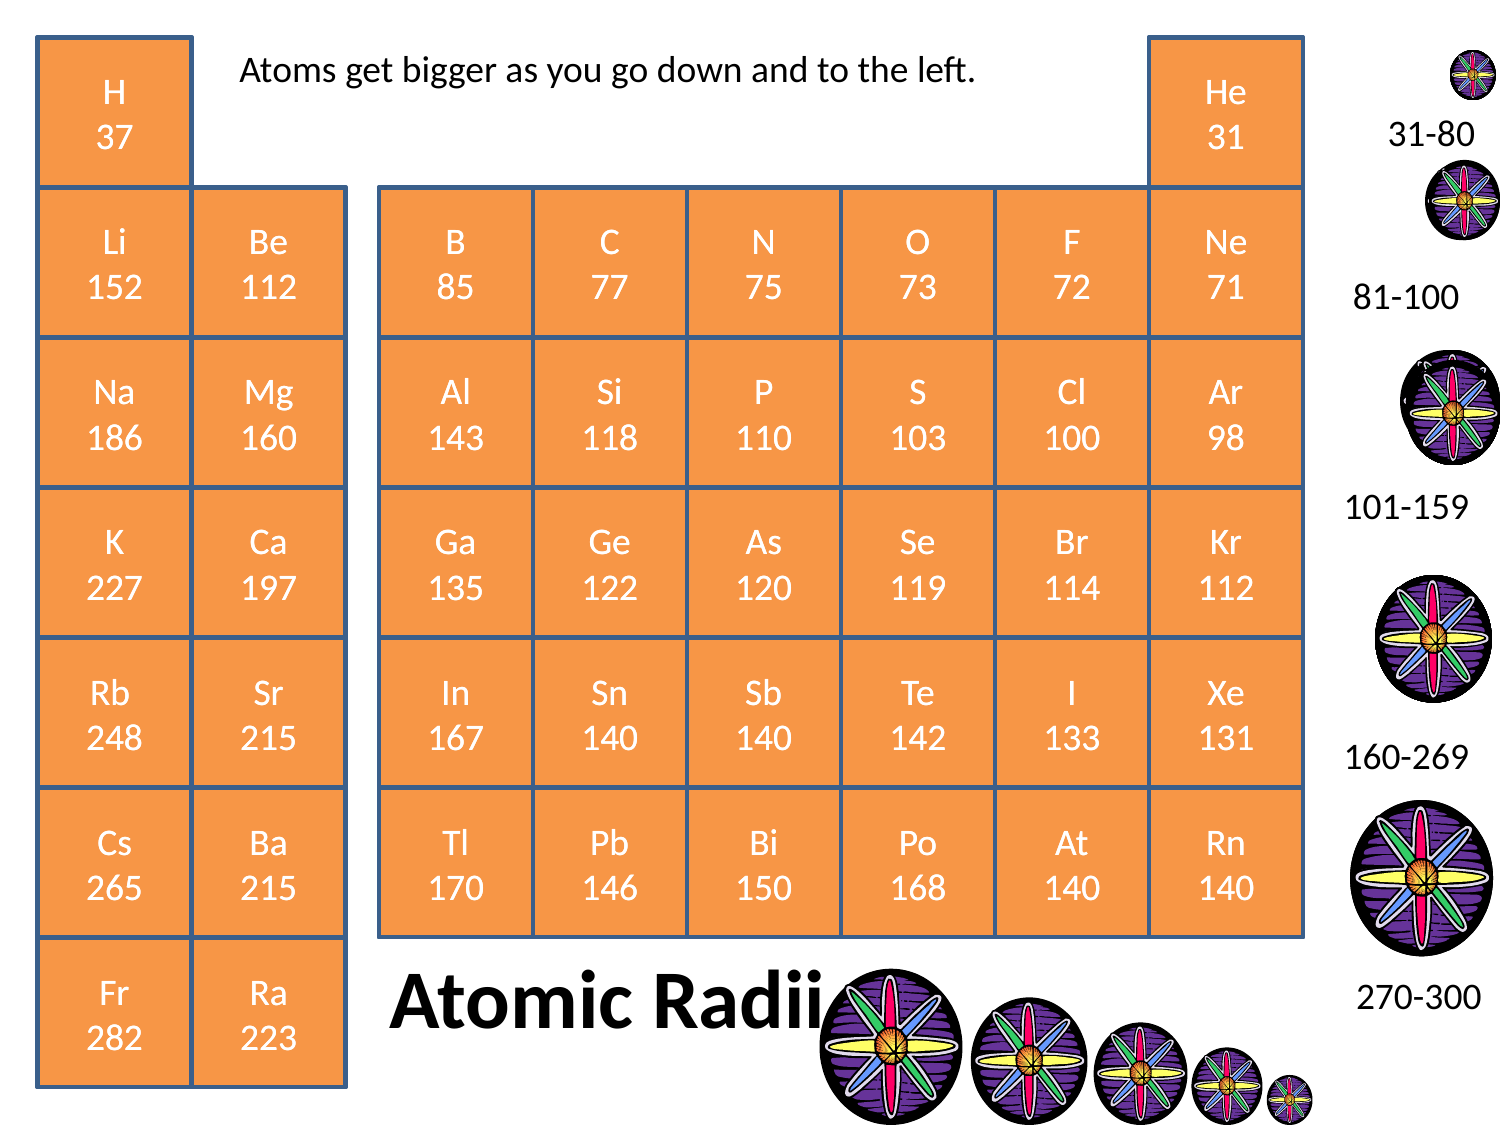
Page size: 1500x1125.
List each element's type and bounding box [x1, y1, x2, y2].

picture [1428, 159, 1500, 241]
picture [1449, 49, 1496, 101]
text_box [37, 37, 1304, 1088]
picture [1374, 574, 1492, 703]
picture [1349, 799, 1494, 957]
text_box [819, 49, 1500, 1125]
picture [1405, 349, 1500, 466]
